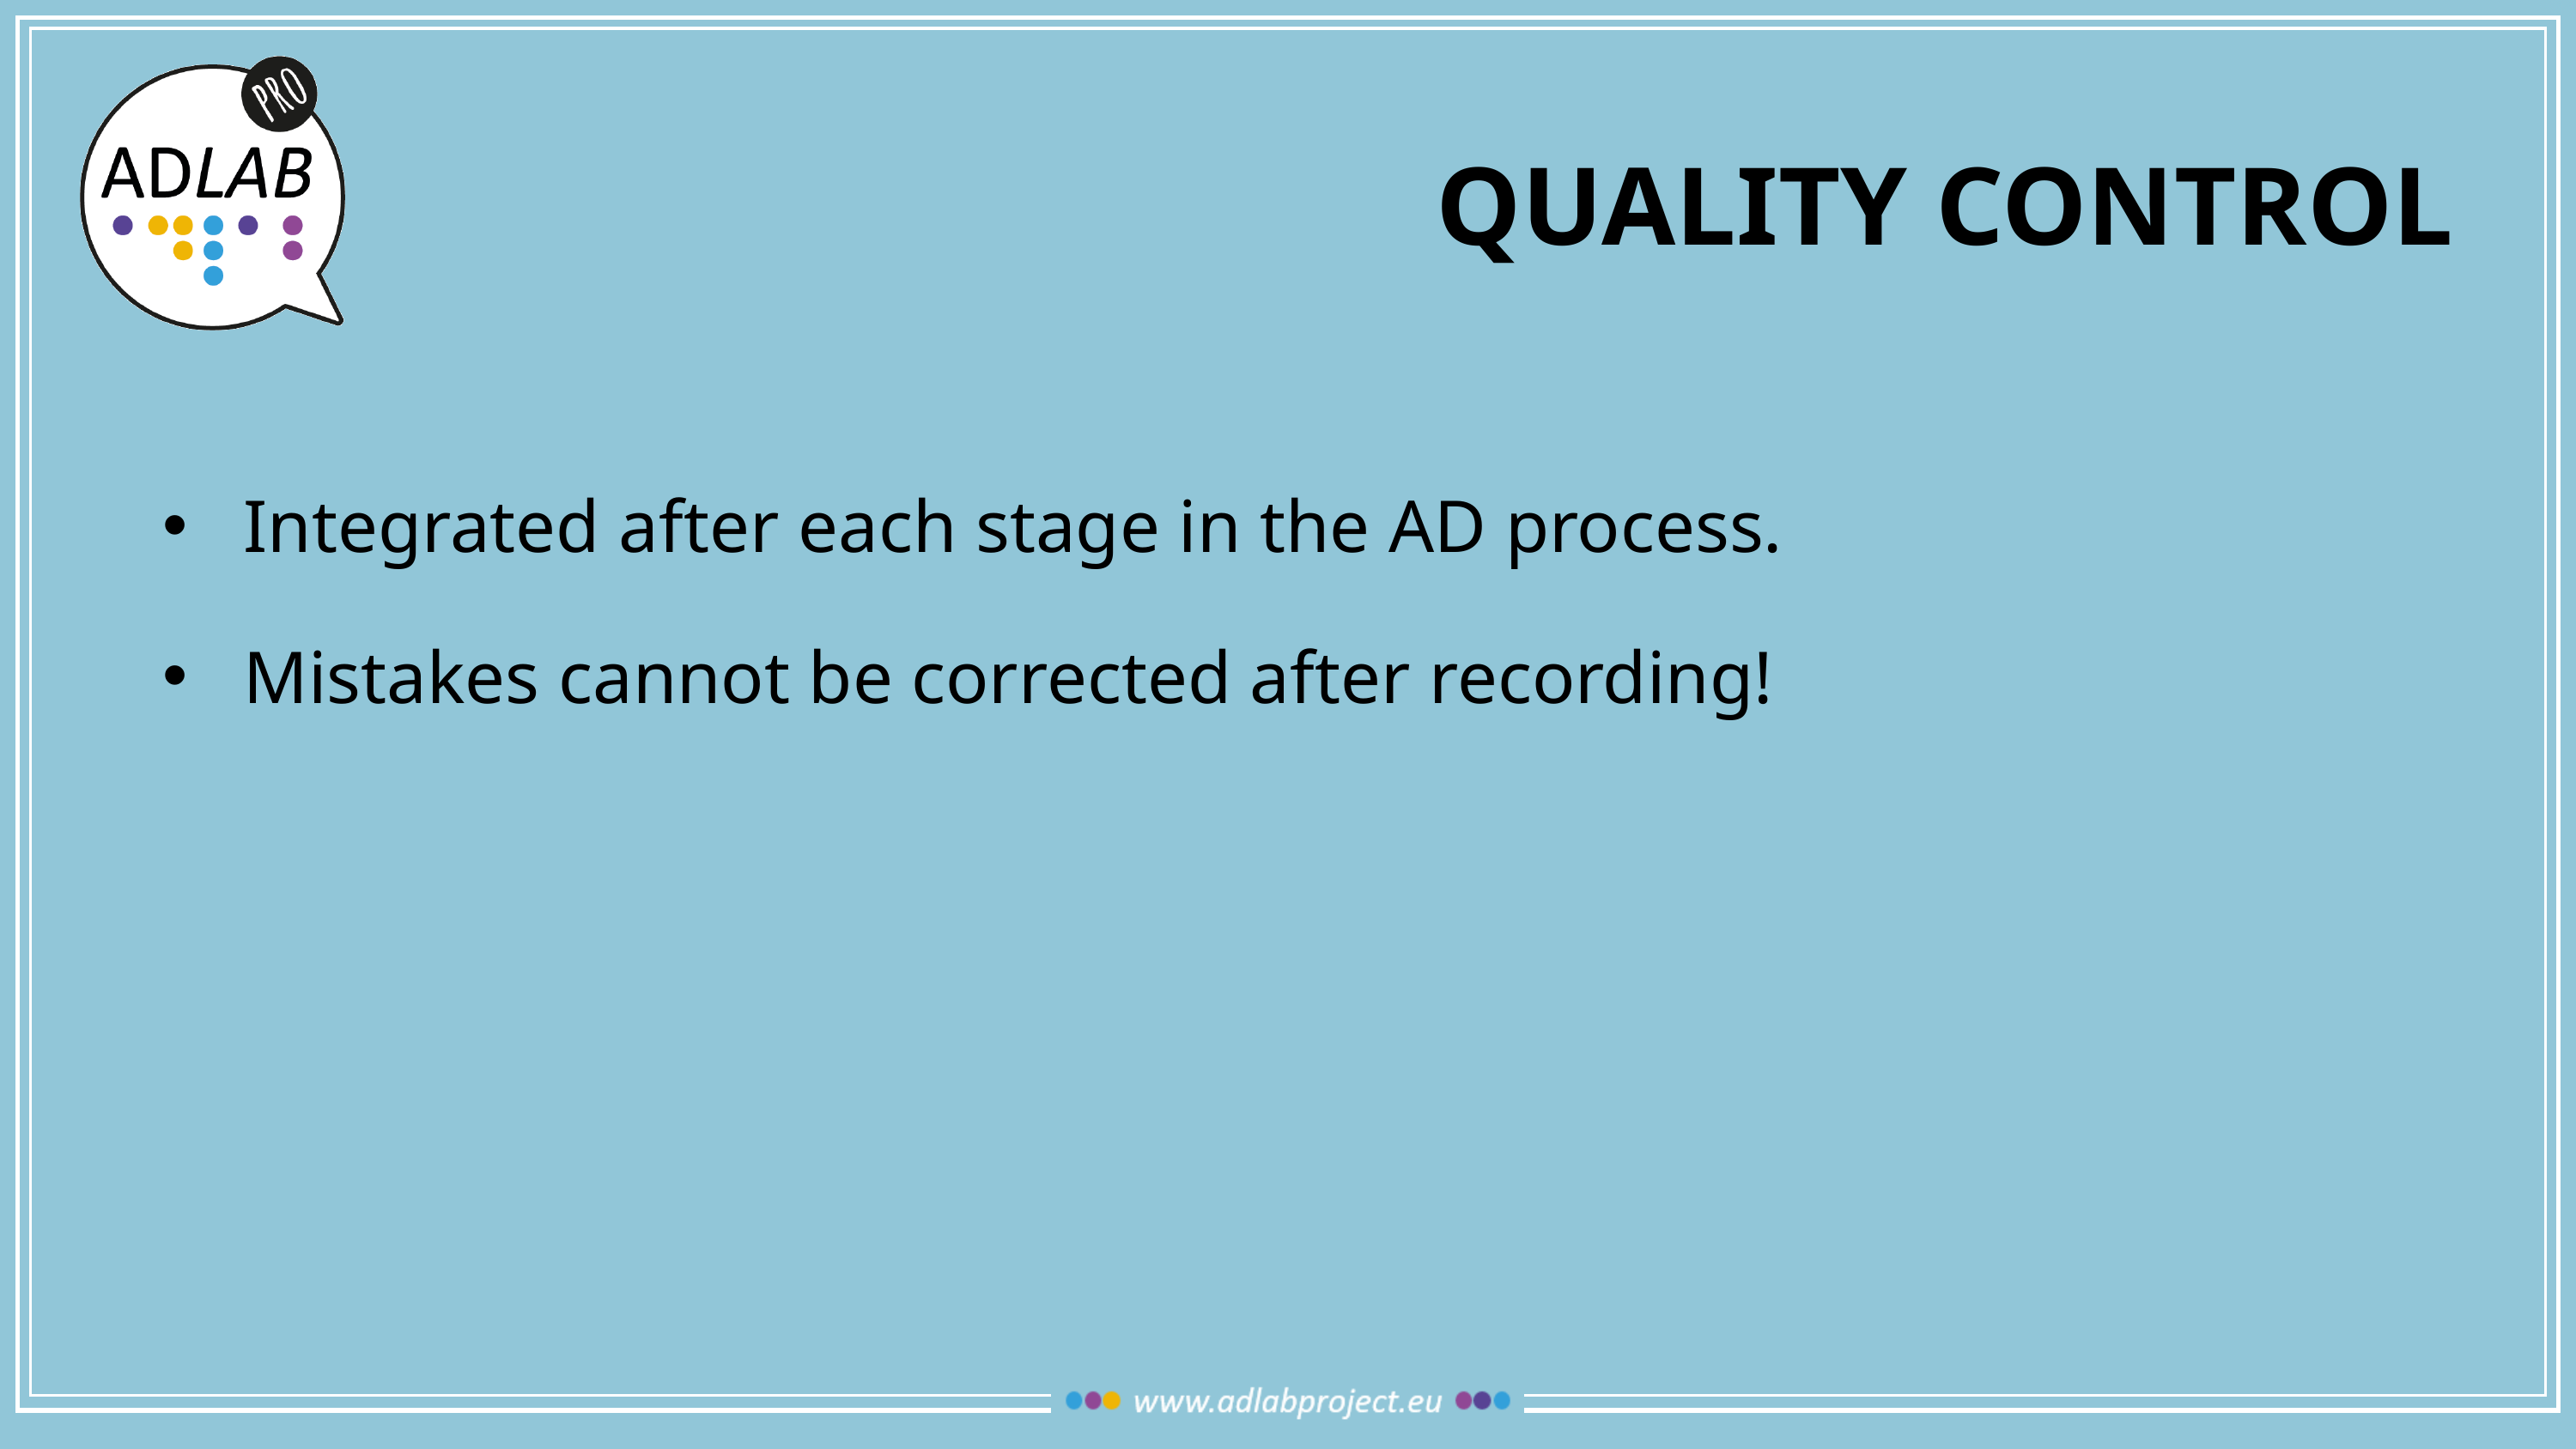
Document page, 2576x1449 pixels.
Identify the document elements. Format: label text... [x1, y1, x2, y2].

picture [1051, 1378, 1524, 1429]
list Integrated after each stage in the AD process. Mistakes cannot be corrected after recording! [150, 431, 2467, 1035]
picture [72, 49, 353, 330]
title QUALITY CONTROL [384, 70, 2467, 351]
